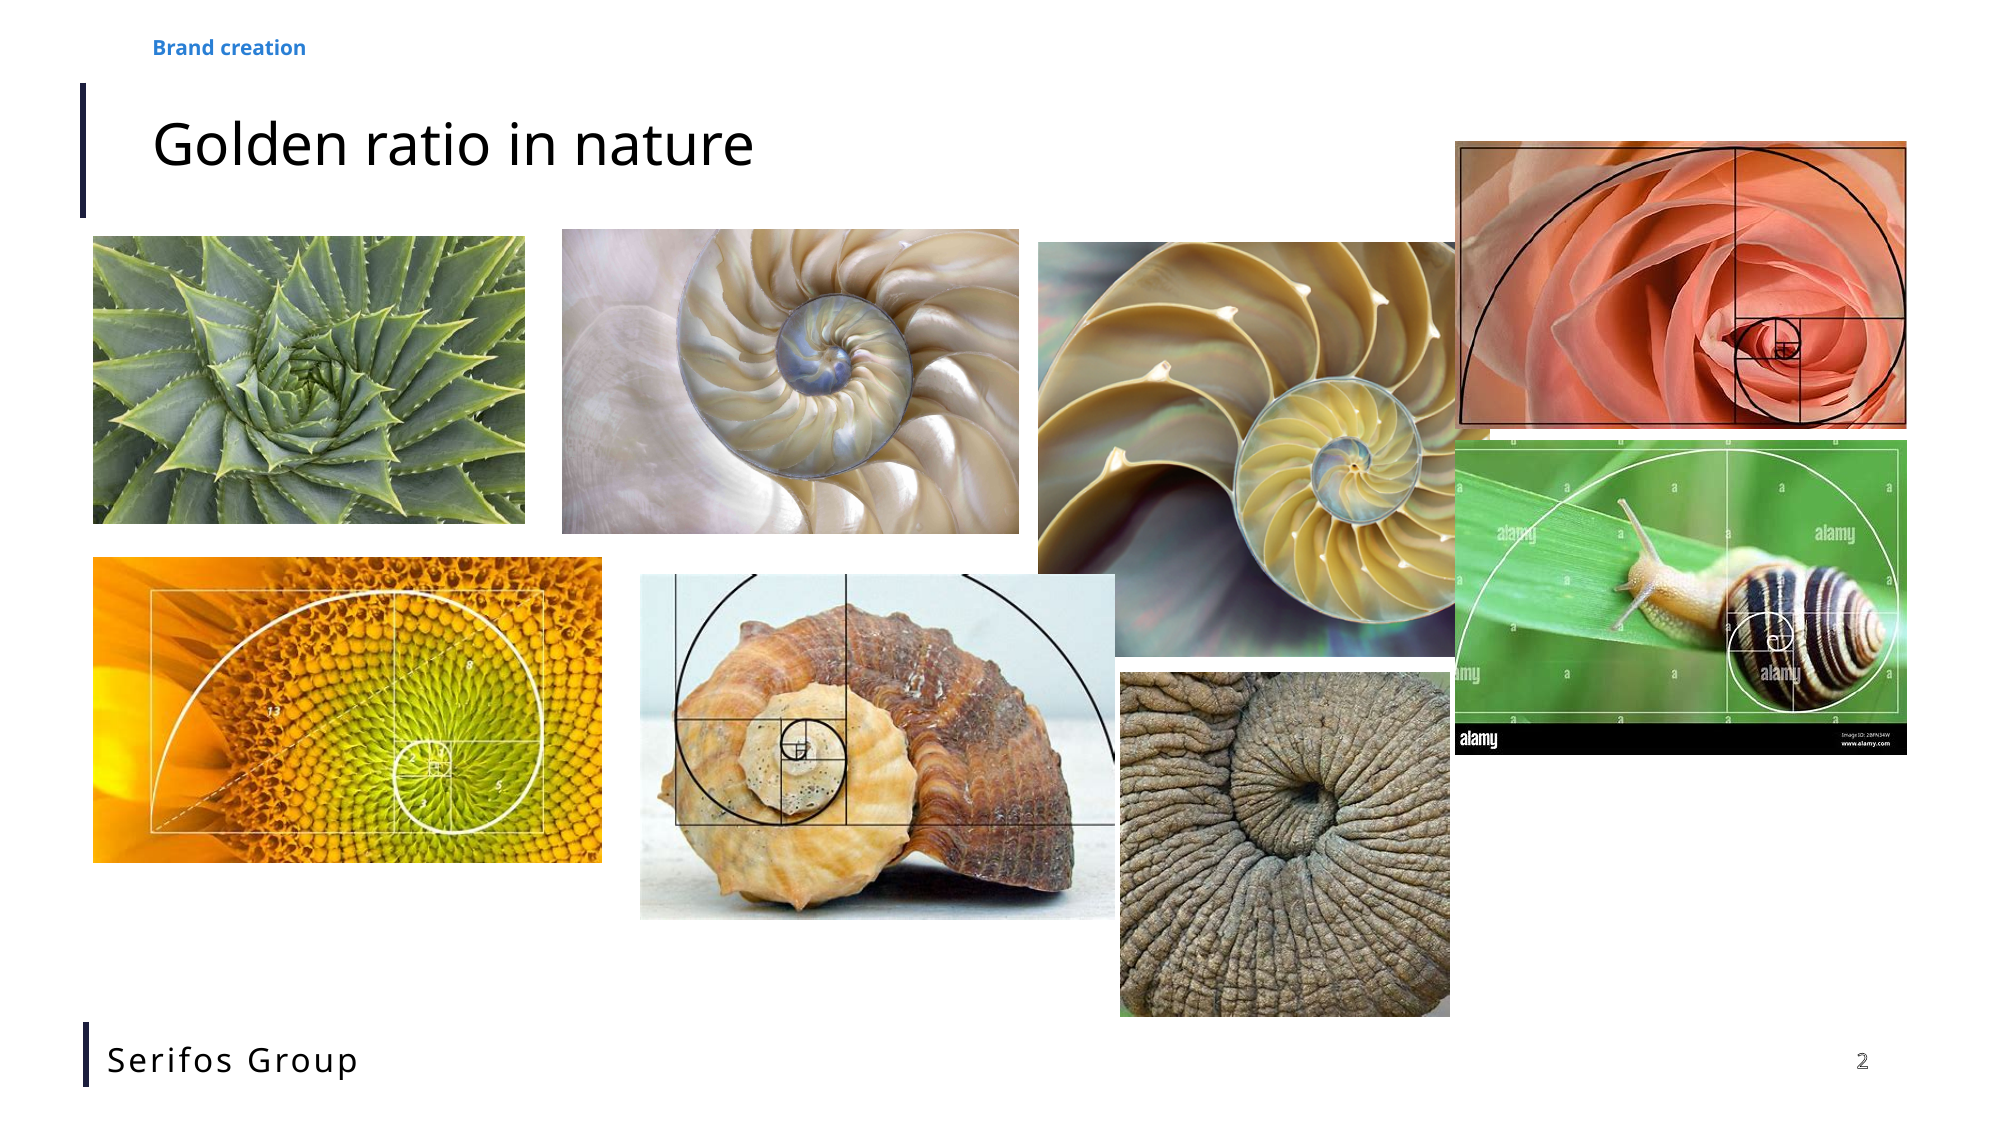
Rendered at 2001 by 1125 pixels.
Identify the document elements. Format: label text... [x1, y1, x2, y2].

picture [93, 236, 525, 524]
slide_number 2 [1822, 1031, 1903, 1092]
title Golden ratio in nature [137, 87, 1863, 206]
picture [93, 557, 602, 863]
list Brand creation [137, 29, 569, 66]
picture [1120, 672, 1450, 1017]
picture [562, 229, 1019, 534]
picture [640, 141, 1907, 920]
